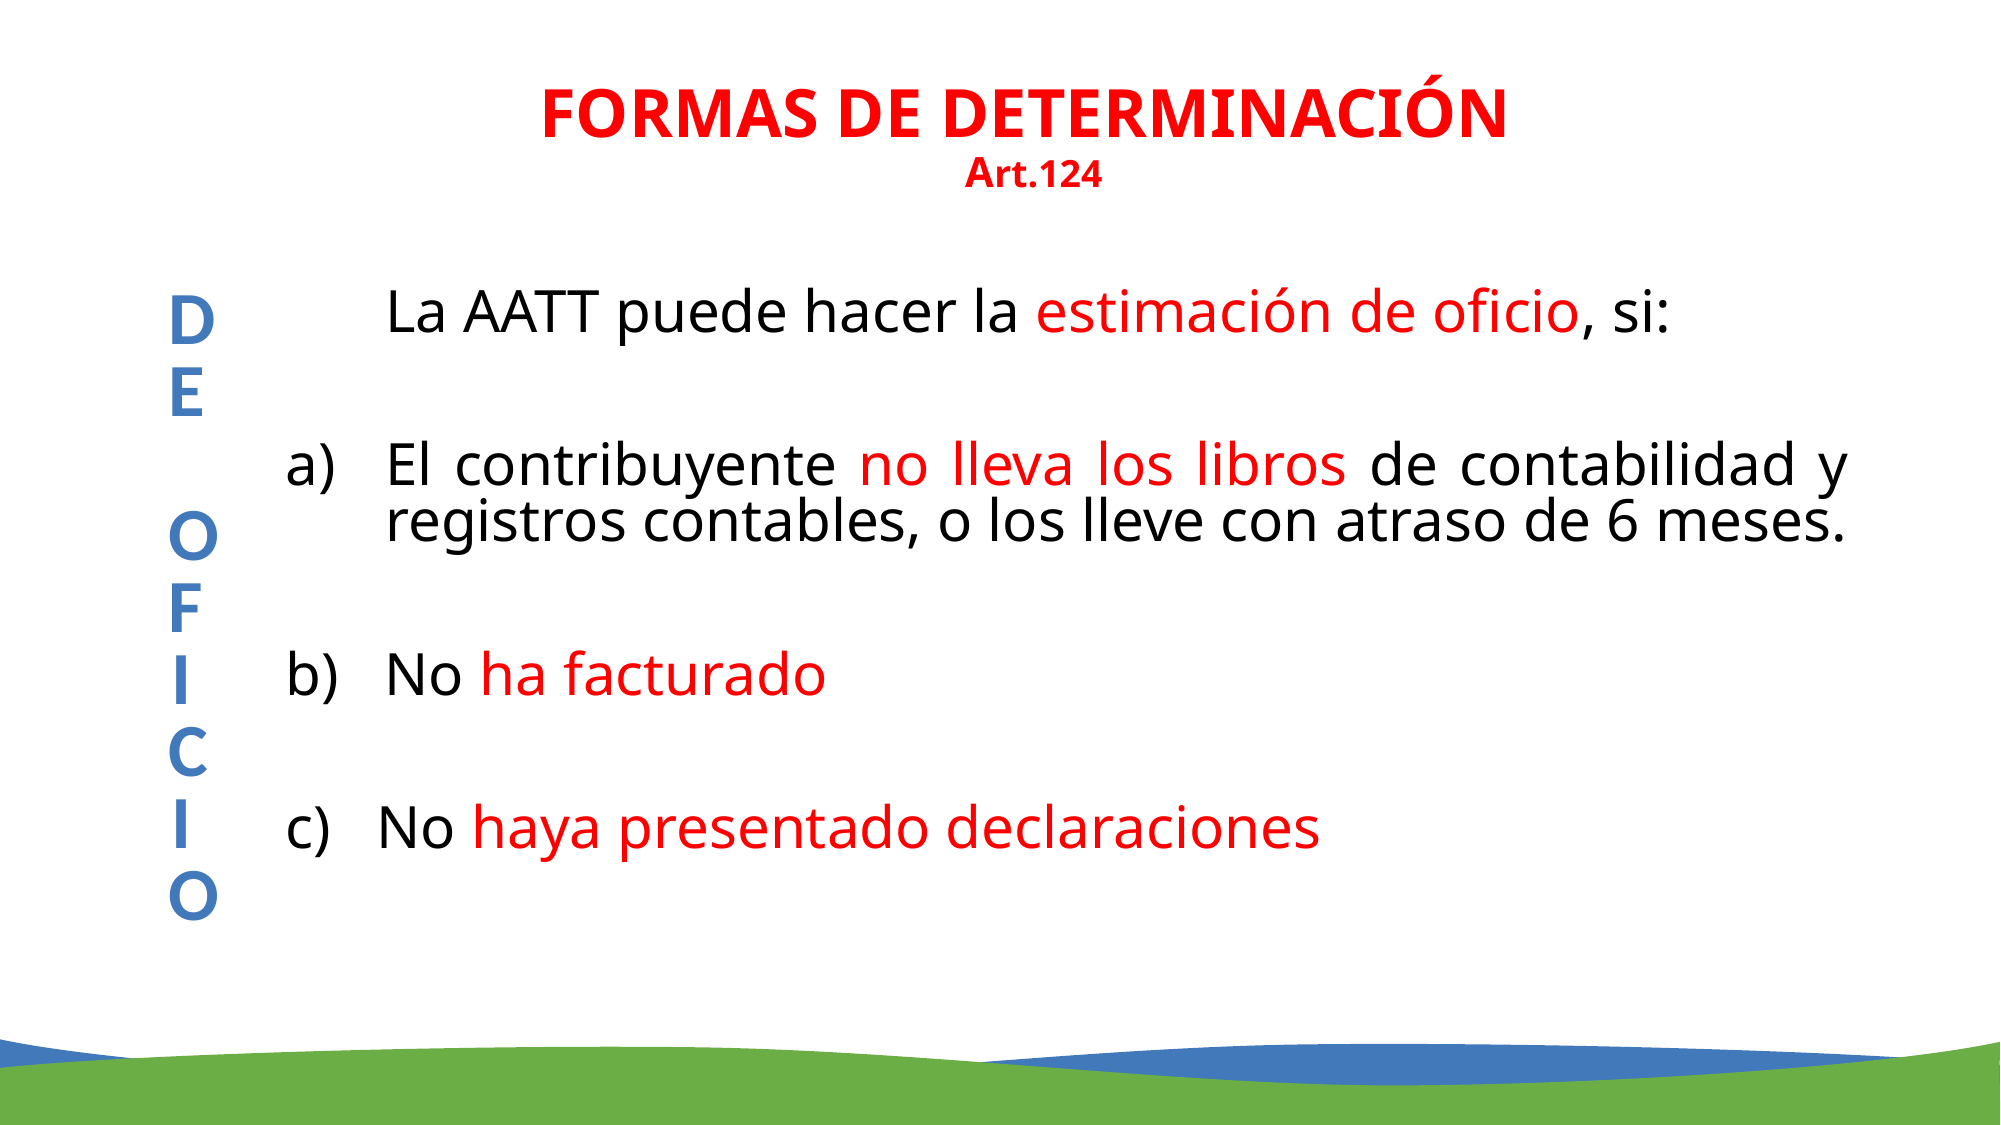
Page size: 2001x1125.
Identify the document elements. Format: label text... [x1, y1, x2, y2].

title FORMAS DE DETERMINACIÓN Art.124 [376, 79, 1692, 221]
text_box DE OF I C IO [153, 279, 210, 943]
text_box La AATT puede hacer la estimación de oficio, si: El contribuyente no lleva los libros de contabilidad y registros contables, o los lleve con atraso de 6 meses. b) No ha facturado c) No haya presentado declaraciones [270, 279, 1864, 1001]
